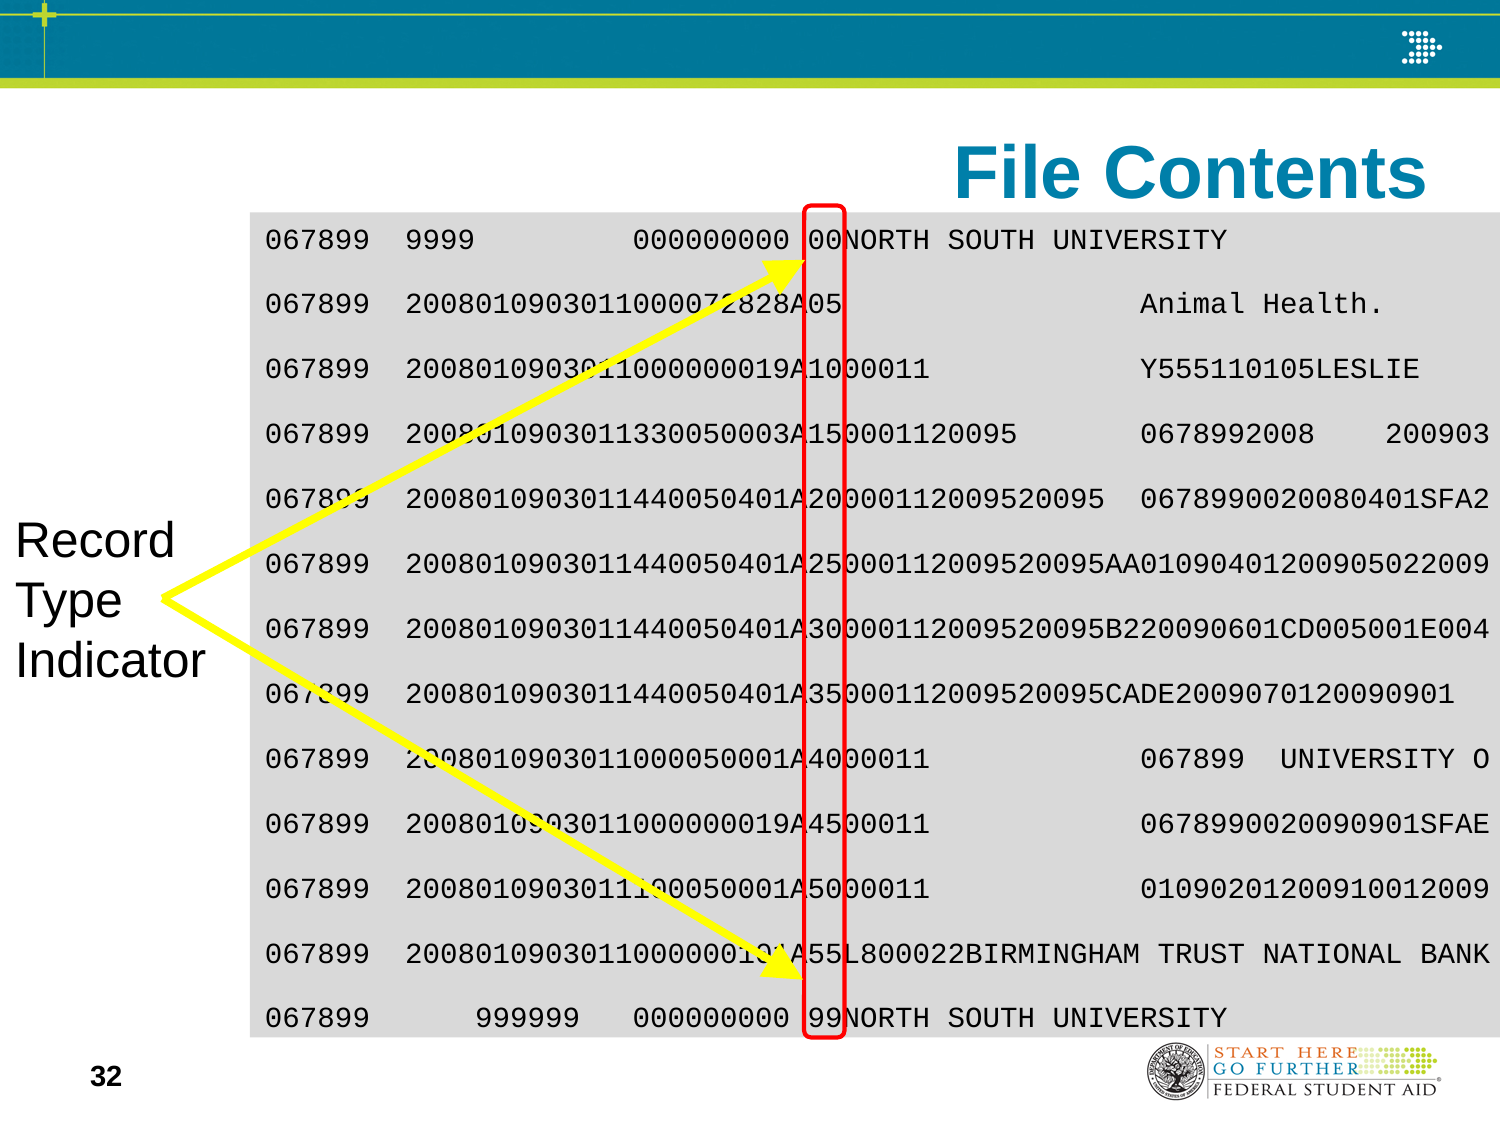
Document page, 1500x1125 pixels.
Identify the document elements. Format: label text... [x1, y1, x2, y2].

text_box Record Type Indicator [0, 499, 157, 695]
picture [0, 695, 1500, 1125]
slide_number 32 [74, 1049, 388, 1125]
picture [0, 3, 1500, 26]
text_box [162, 598, 804, 980]
picture [0, 78, 1500, 499]
list 067899 9999 000000000 00NORTH SOUTH UNIVERSITY 067899 2008010903011000072828A05 Animal Health. 067899 2008010903011000000019A1000011 Y555110105LESLIE 067899 2008010903011330050003A150001120095 0678992008 200903 067899 2008010903011440050401A20000112009520095 0678990020080401SFA2 067899 2008010903011440050401A25000112009520095AA01090401200905022009 067899 2008010903011440050401A30000112009520095B220090601CD005001E004 067899 2008010903011440050401A35000112009520095CADE2009070120090901 067899 2008010903011000050001A4000011 067899 UNIVERSITY O 067899 2008010903011000000019A4500011 0678990020090901SFAE 067899 2008010903011100050001A5000011 01090201200910012009 067899 2008010903011000000101A55L800022BIRMINGHAM TRUST NATIONAL BANK 067899 999999 000000000 99NORTH SOUTH UNIVERSITY [249, 212, 802, 258]
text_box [162, 259, 806, 599]
list 067899 9999 000000000 00NORTH SOUTH UNIVERSITY 067899 2008010903011000072828A05 Animal Health. 067899 2008010903011000000019A1000011 Y555110105LESLIE 067899 2008010903011330050003A150001120095 0678992008 200903 067899 2008010903011440050401A20000112009520095 0678990020080401SFA2 067899 2008010903011440050401A25000112009520095AA01090401200905022009 067899 2008010903011440050401A30000112009520095B220090601CD005001E004 067899 2008010903011440050401A35000112009520095CADE2009070120090901 067899 2008010903011000050001A4000011 067899 UNIVERSITY O 067899 2008010903011000000019A4500011 0678990020090901SFAE 067899 2008010903011100050001A5000011 01090201200910012009 067899 2008010903011000000101A55L800022BIRMINGHAM TRUST NATIONAL BANK 067899 999999 000000000 99NORTH SOUTH UNIVERSITY [844, 212, 1500, 1038]
title File Contents [56, 112, 1444, 226]
list 067899 9999 000000000 00NORTH SOUTH UNIVERSITY 067899 2008010903011000072828A05 Animal Health. 067899 2008010903011000000019A1000011 Y555110105LESLIE 067899 2008010903011330050003A150001120095 0678992008 200903 067899 2008010903011440050401A20000112009520095 0678990020080401SFA2 067899 2008010903011440050401A25000112009520095AA01090401200905022009 067899 2008010903011440050401A30000112009520095B220090601CD005001E004 067899 2008010903011440050401A35000112009520095CADE2009070120090901 067899 2008010903011000050001A4000011 067899 UNIVERSITY O 067899 2008010903011000000019A4500011 0678990020090901SFAE 067899 2008010903011100050001A5000011 01090201200910012009 067899 2008010903011000000101A55L800022BIRMINGHAM TRUST NATIONAL BANK 067899 999999 000000000 99NORTH SOUTH UNIVERSITY [249, 988, 804, 1038]
text_box [801, 203, 847, 1040]
picture [1424, 32, 1428, 42]
